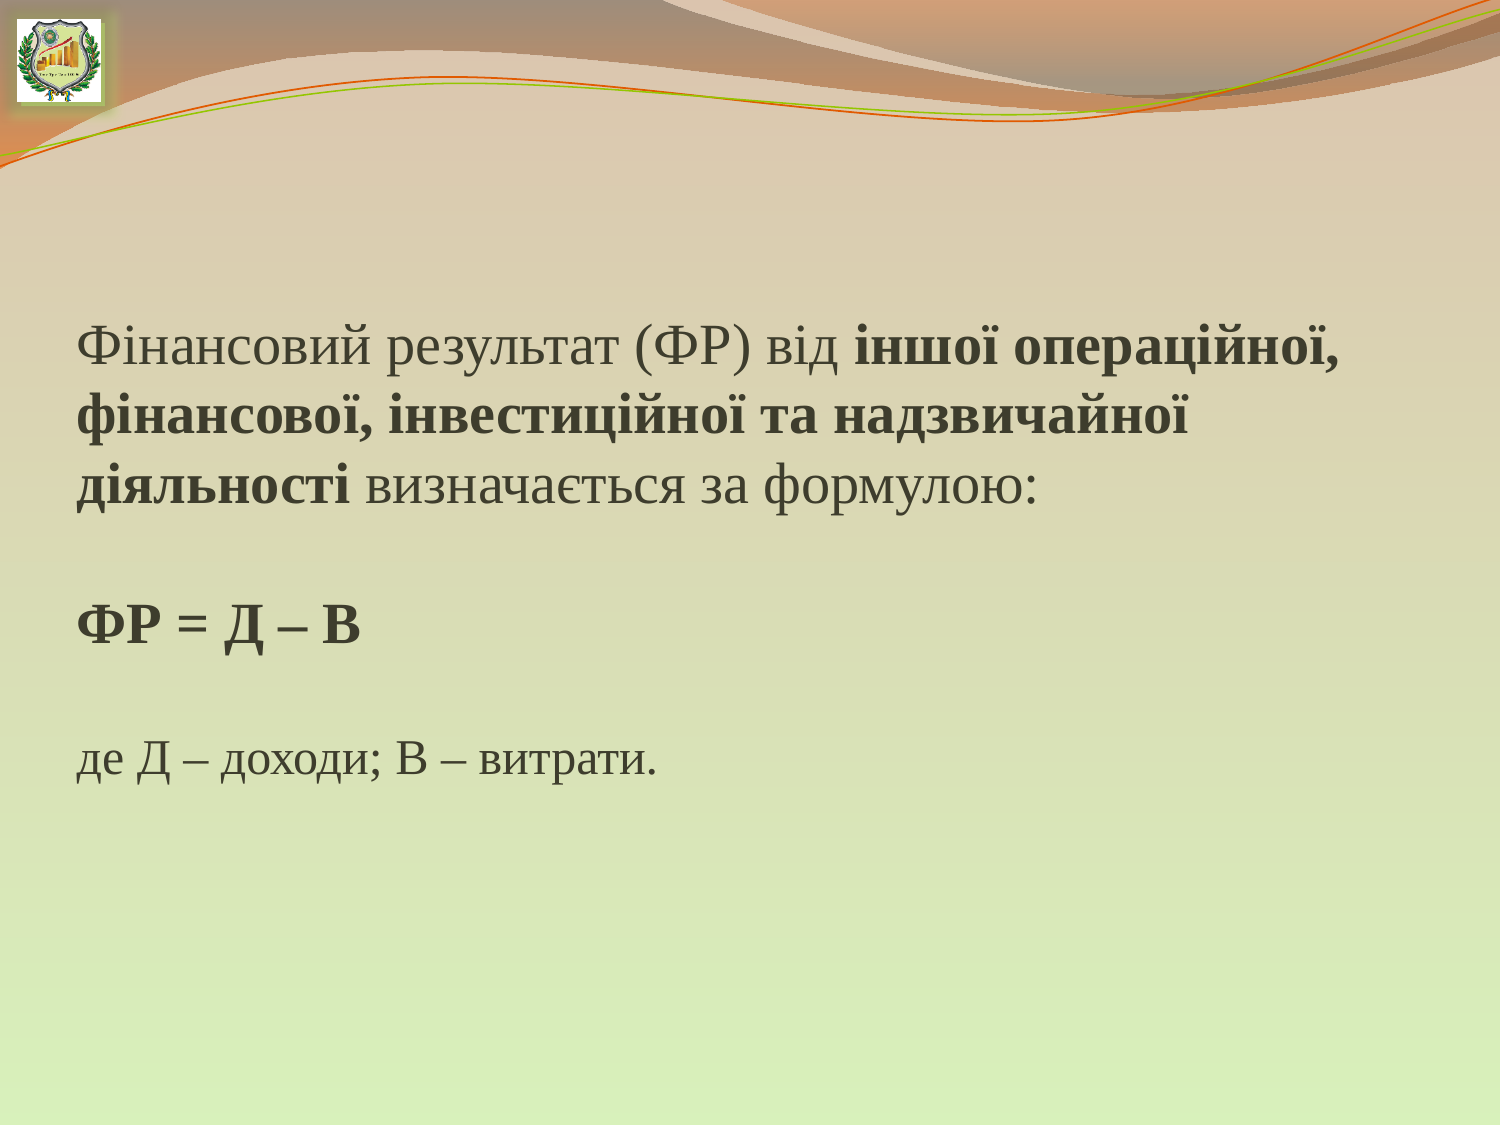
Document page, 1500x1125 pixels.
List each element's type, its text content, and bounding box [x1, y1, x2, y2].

picture [17, 18, 101, 102]
title Фінансовий результат (ФР) від іншої операційної, фінансової, інвестиційної та надзвичайної діяльності визначається за формулою: ФР = Д – В де Д – доходи; В – витрати. [76, 136, 1427, 786]
